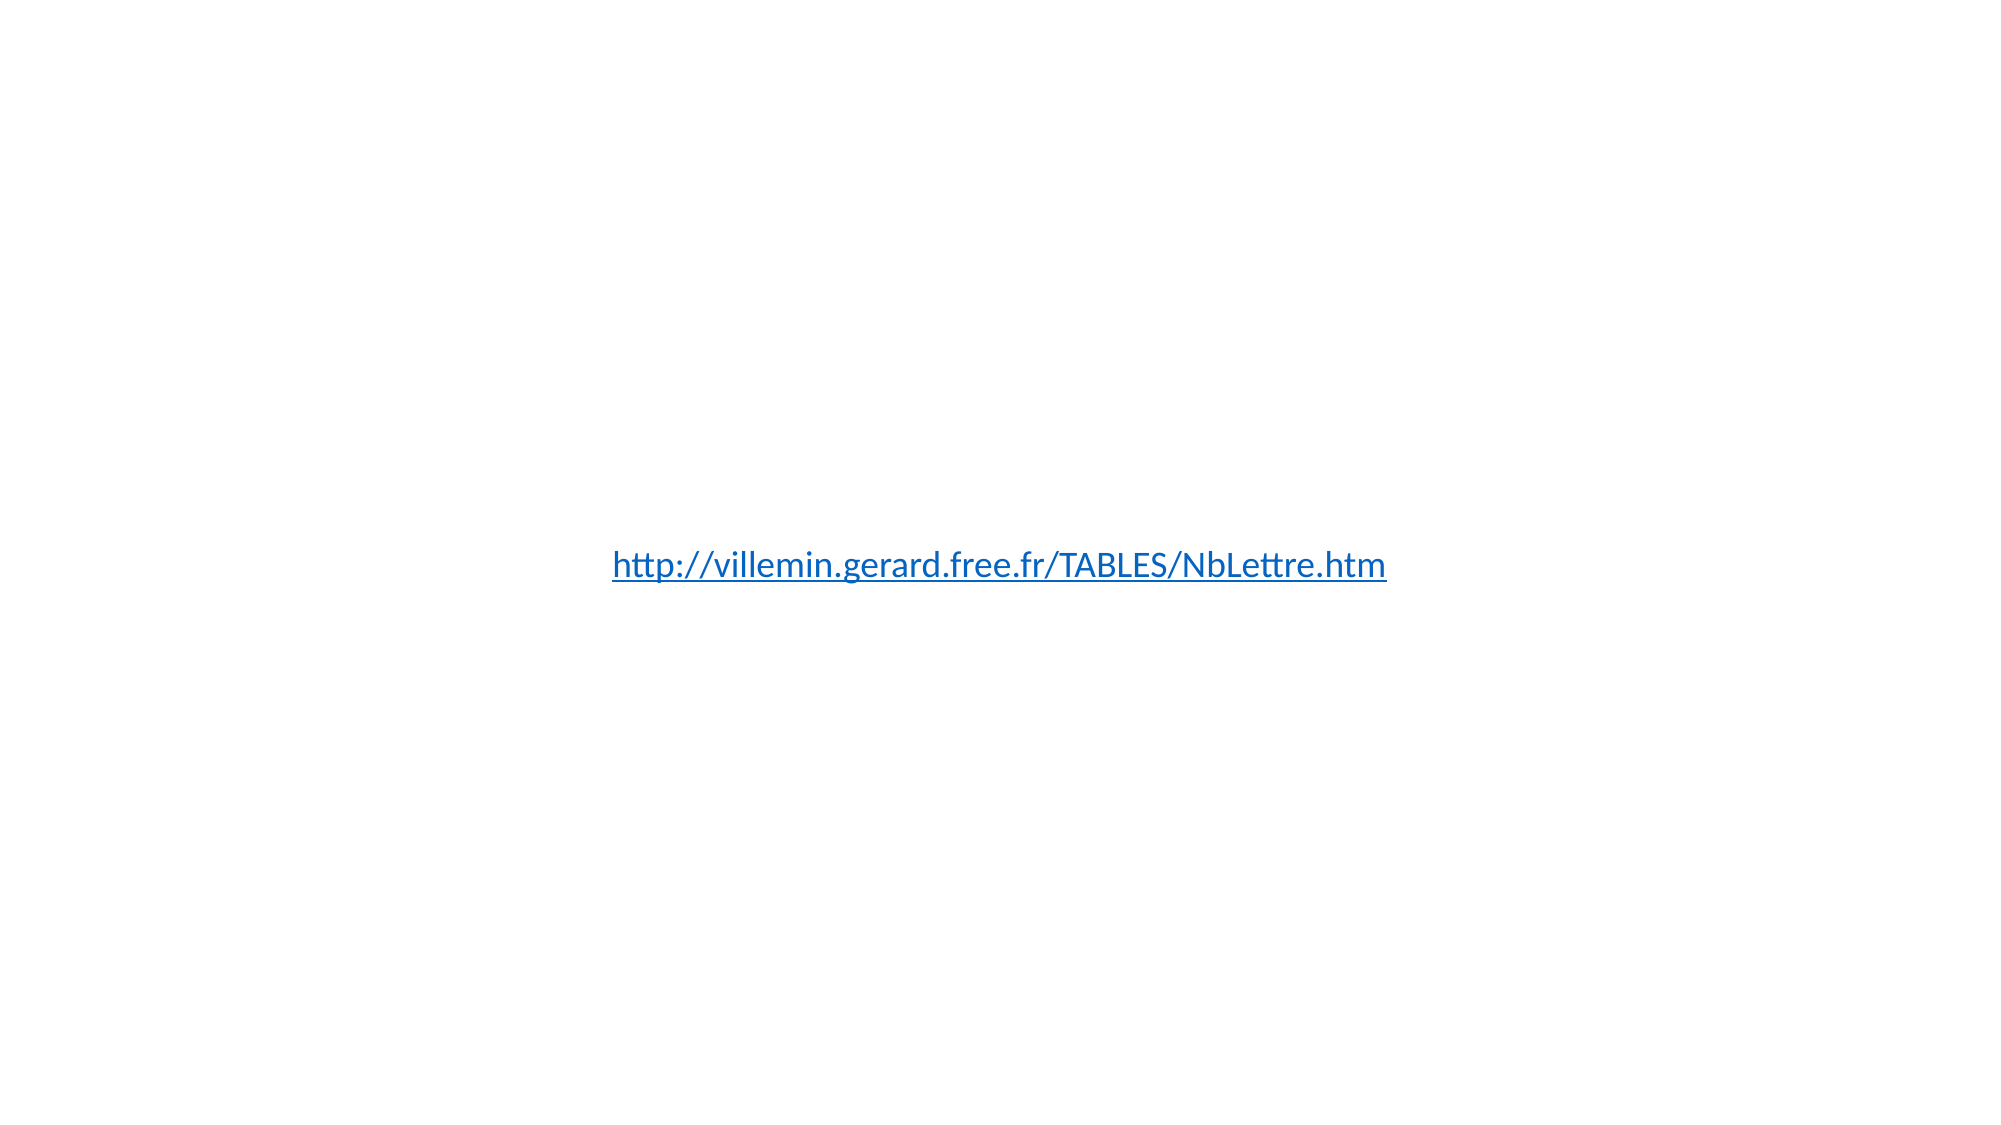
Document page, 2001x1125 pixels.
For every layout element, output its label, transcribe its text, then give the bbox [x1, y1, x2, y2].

text_box http://villemin.gerard.free.fr/TABLES/NbLettre.htm [597, 532, 1403, 637]
